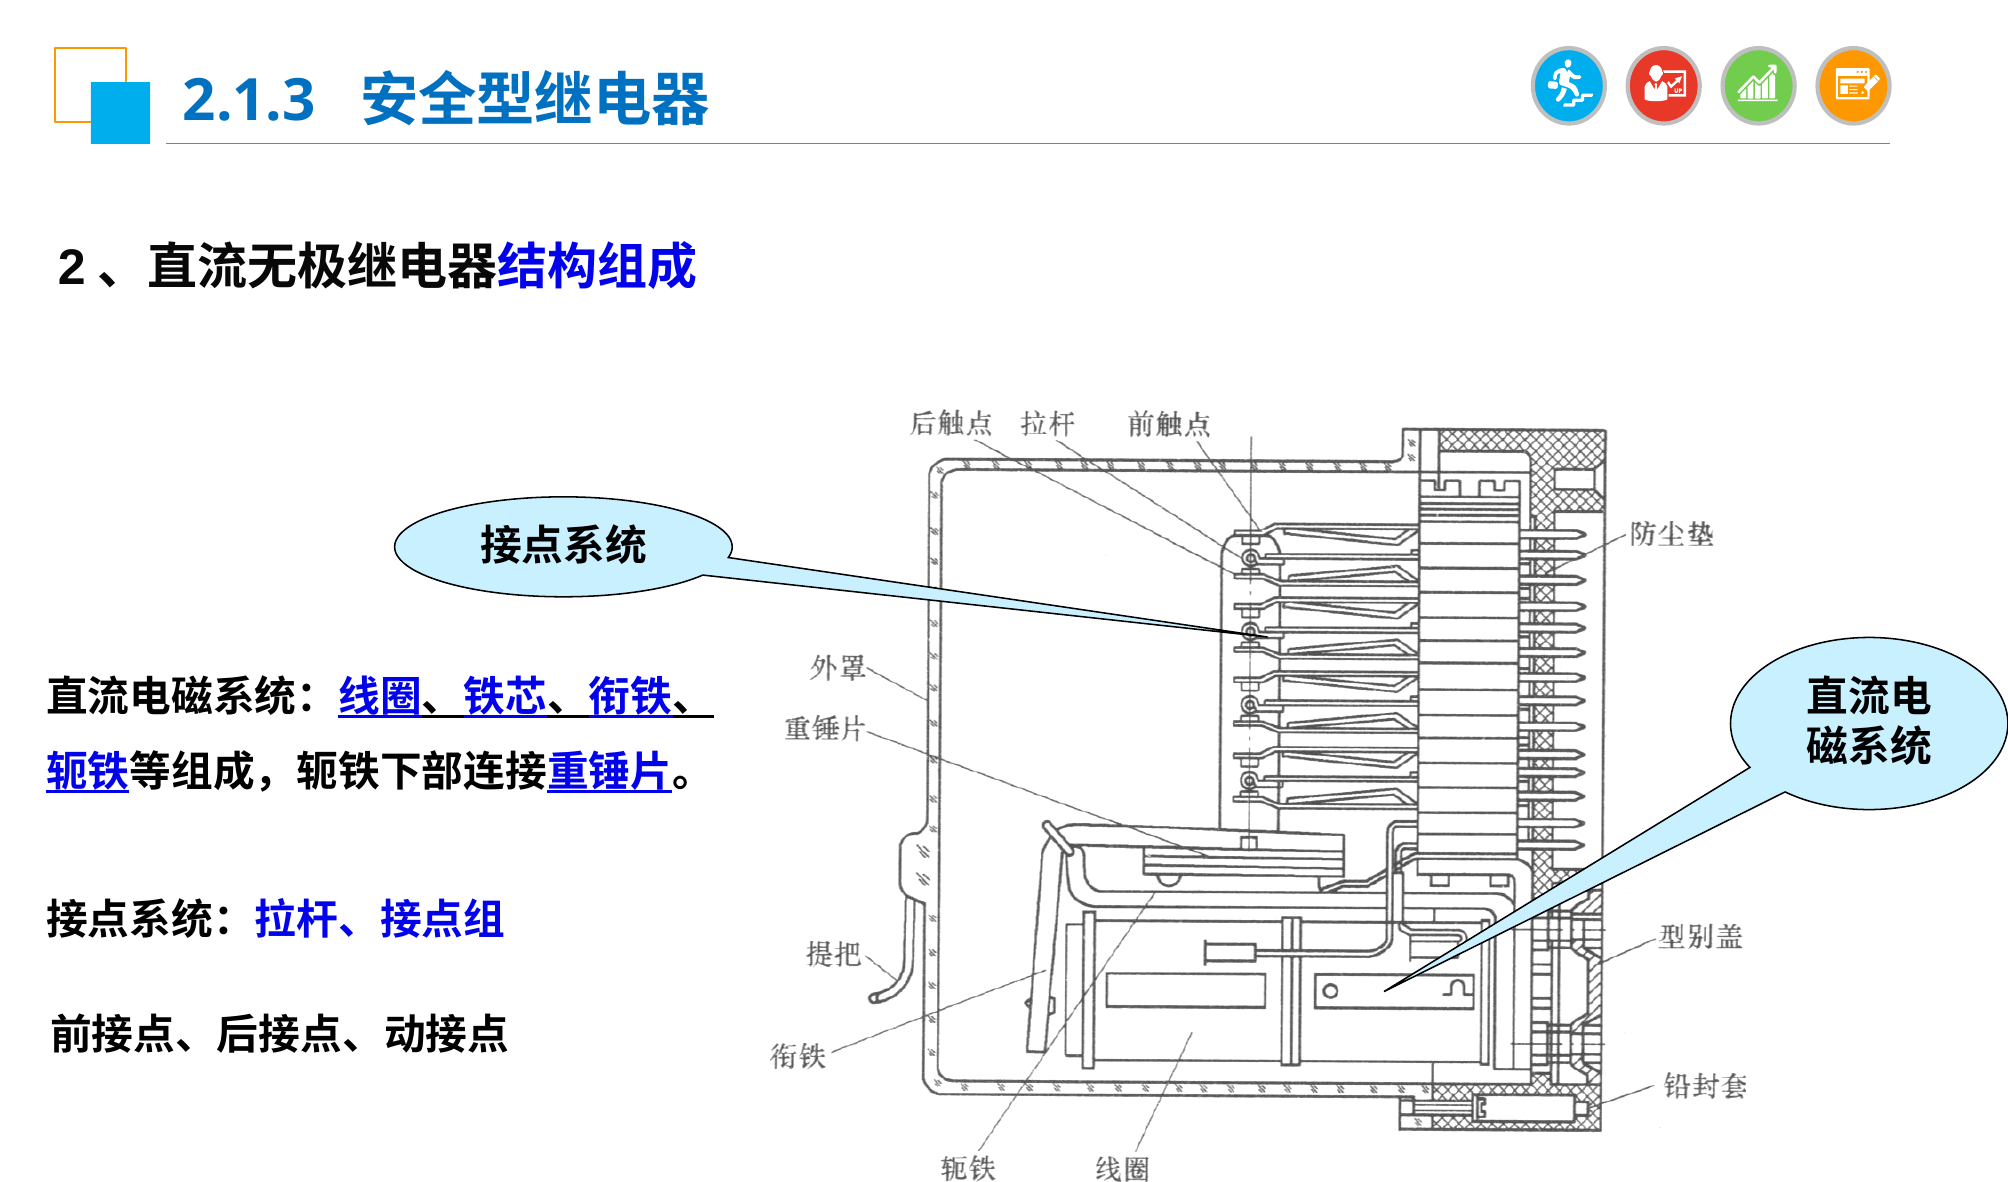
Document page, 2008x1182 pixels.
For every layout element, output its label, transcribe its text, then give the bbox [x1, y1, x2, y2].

text_box 接点系统：拉杆、接点组 [31, 860, 758, 950]
text_box 2.1.3 安全型继电器 [162, 51, 731, 142]
text_box 2、直流无极继电器结构组成 [43, 227, 887, 303]
picture [770, 409, 1746, 1182]
text_box 直流电磁系统：线圈、铁芯、衔铁、轭铁等组成，轭铁下部连接重锤片。 [31, 637, 758, 803]
text_box 前接点、后接点、动接点 [35, 1000, 669, 1066]
text_box 直流电磁系统 [1749, 637, 2008, 810]
text_box 接点系统 [394, 496, 765, 597]
